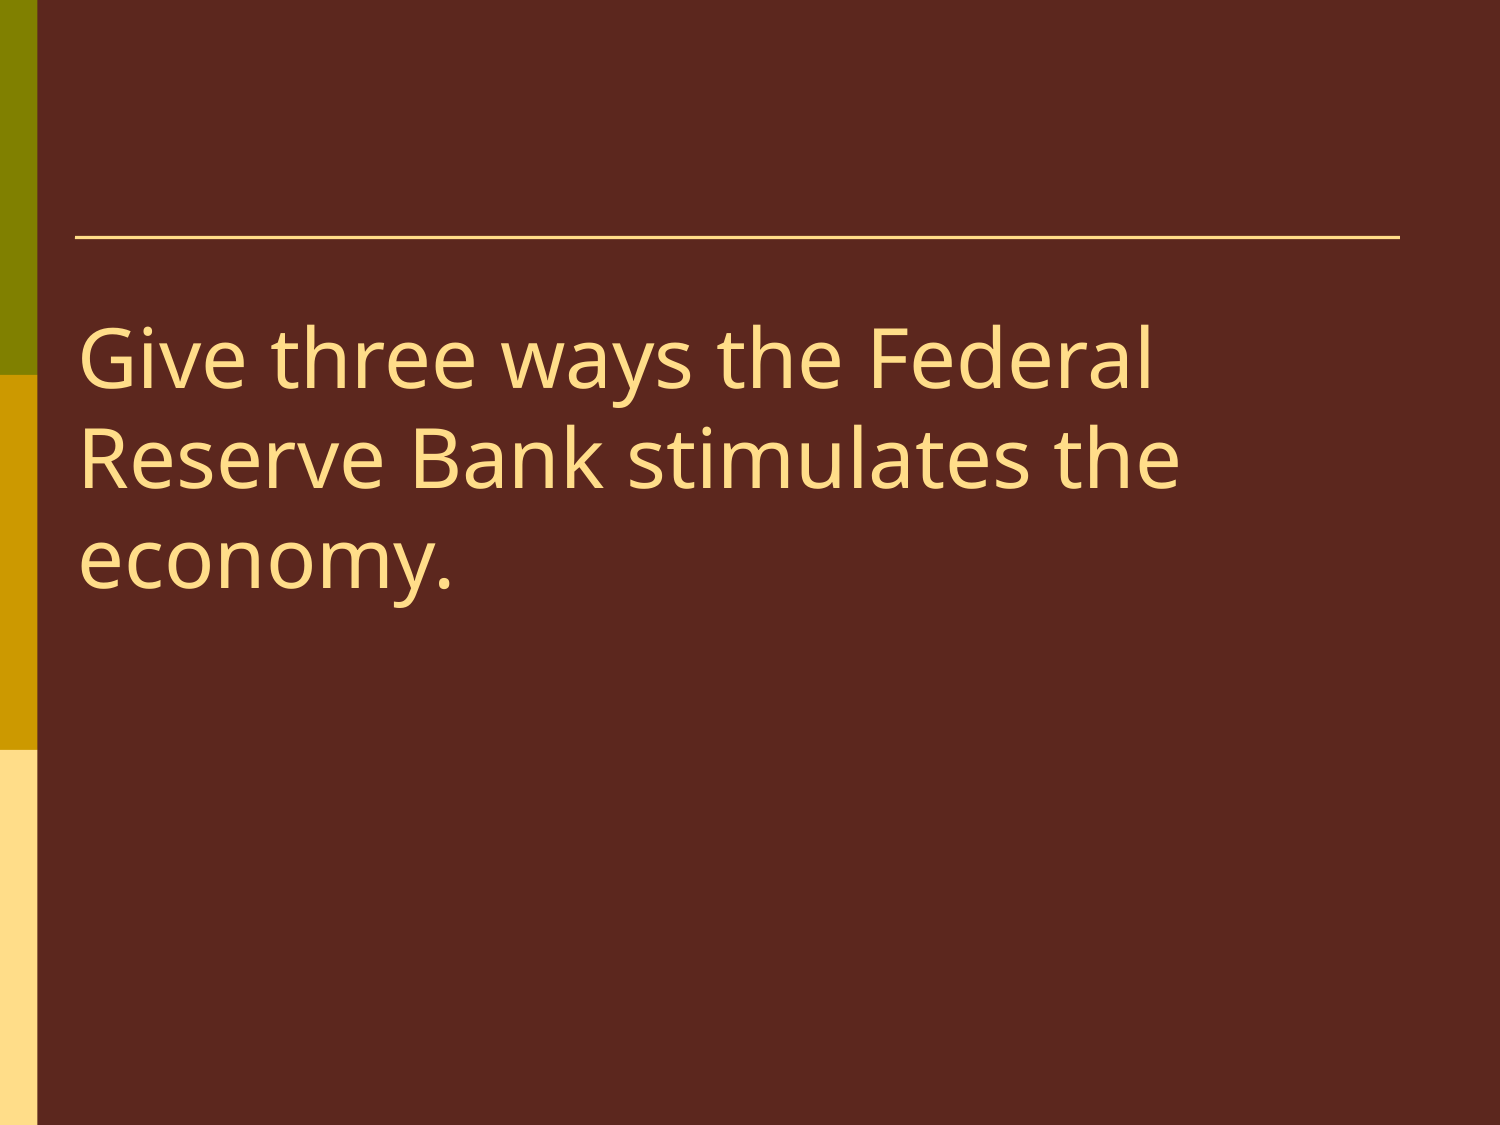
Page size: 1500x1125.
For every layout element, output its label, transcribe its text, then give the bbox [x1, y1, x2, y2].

title Give three ways the Federal Reserve Bank stimulates the economy. [62, 425, 1413, 613]
